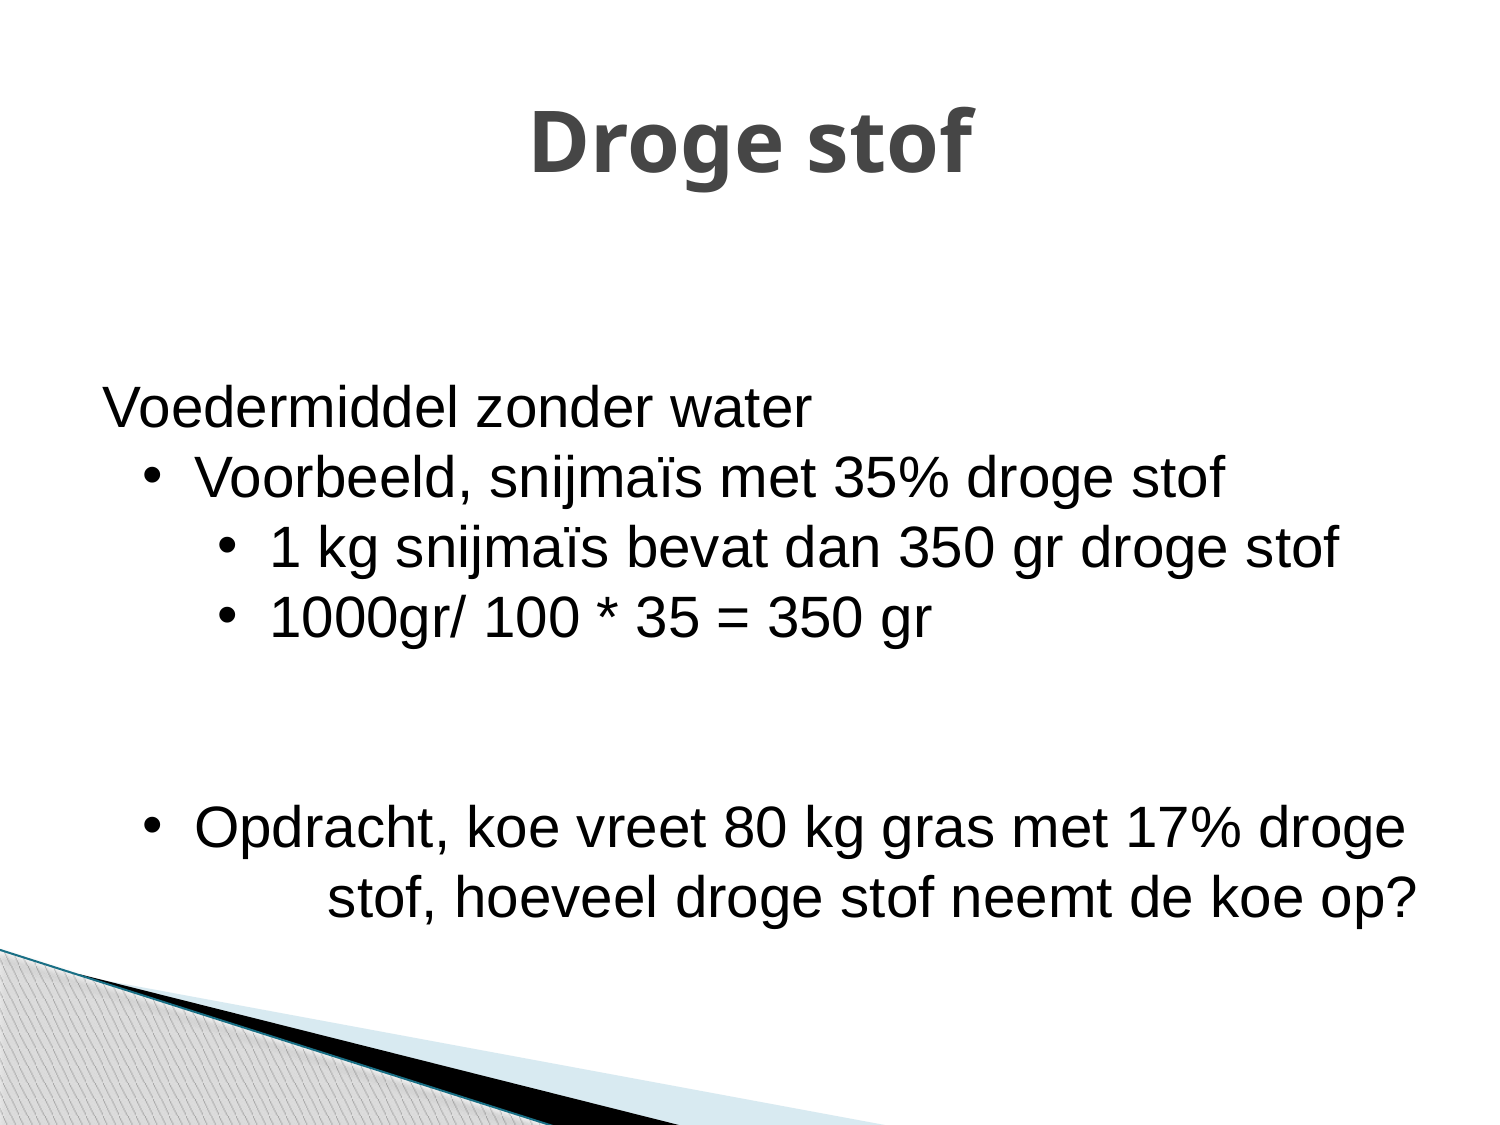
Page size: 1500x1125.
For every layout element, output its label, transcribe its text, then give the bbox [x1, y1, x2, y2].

text_box Voedermiddel zonder water Voorbeeld, snijmaïs met 35% droge stof 1 kg snijmaïs bevat dan 350 gr droge stof 1000gr/ 100 * 35 = 350 gr Opdracht, koe vreet 80 kg gras met 17% droge stof, hoeveel droge stof neemt de koe op? [88, 361, 1435, 1007]
title Droge stof [75, 45, 1425, 233]
